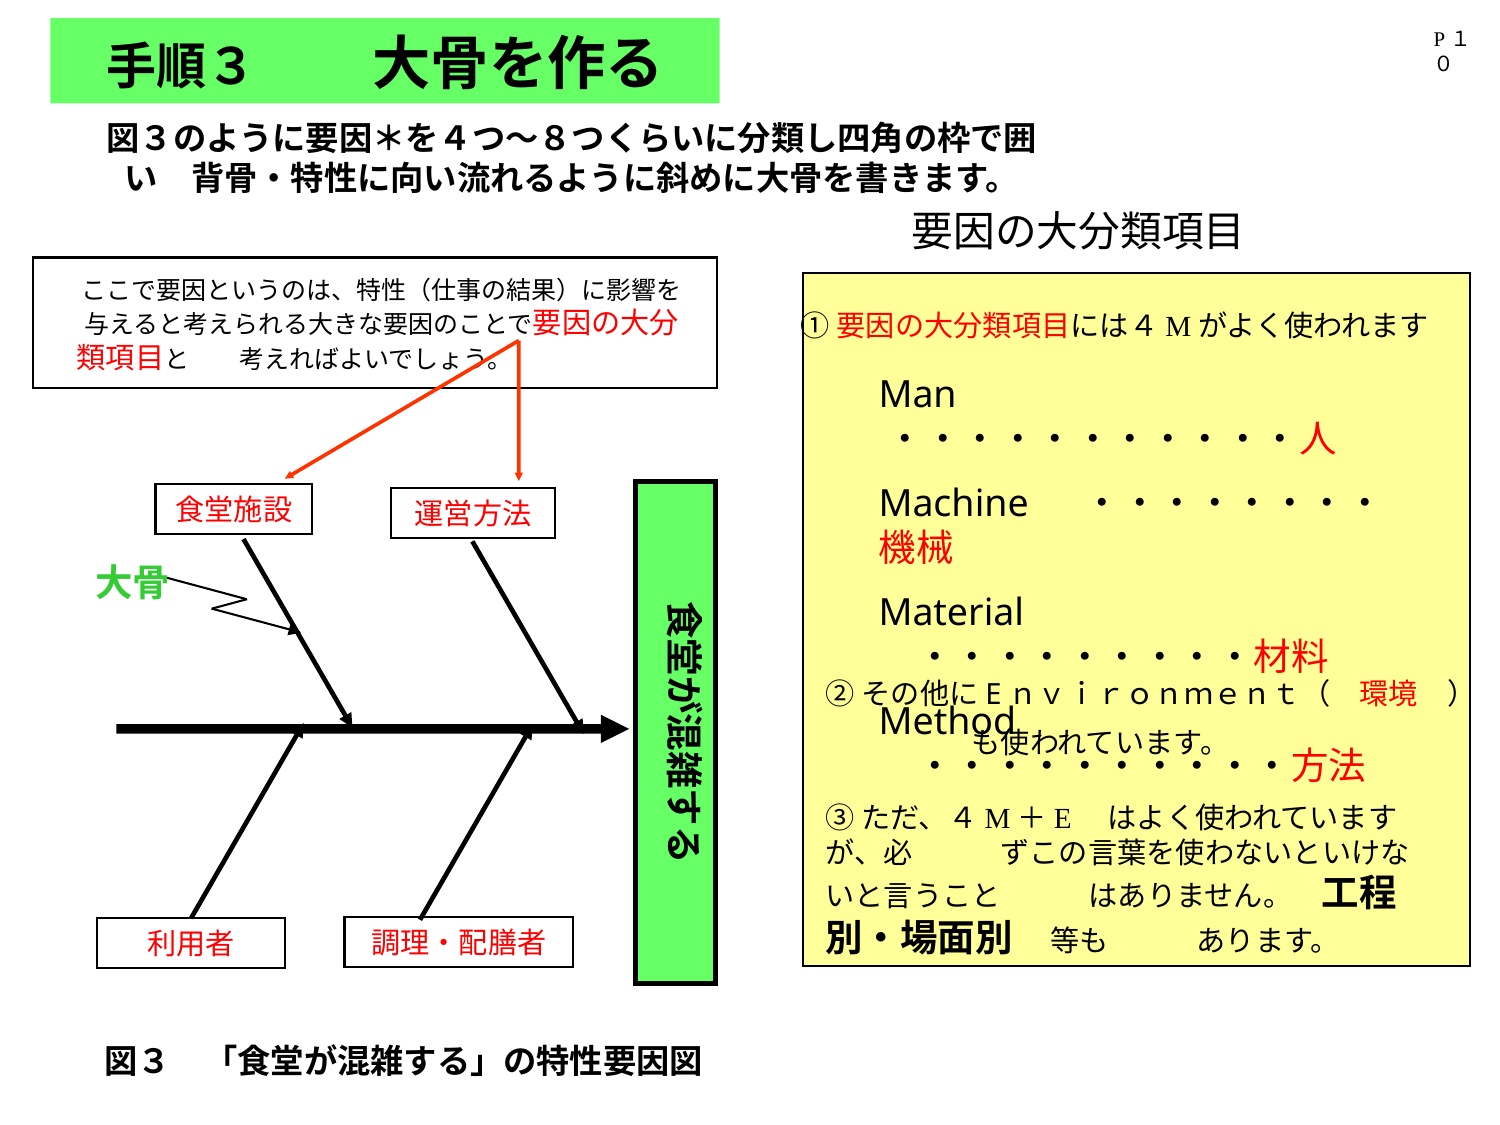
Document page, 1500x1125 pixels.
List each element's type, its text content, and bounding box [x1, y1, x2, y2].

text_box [33, 257, 717, 482]
text_box 手順３ 大骨を作る [50, 18, 720, 104]
text_box P１０ [1418, 18, 1492, 84]
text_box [802, 197, 1500, 967]
text_box 図３ 「食堂が混雑する」の特性要因図 [64, 1032, 744, 1088]
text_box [77, 109, 1056, 971]
text_box 食堂が混雑する [635, 979, 716, 984]
